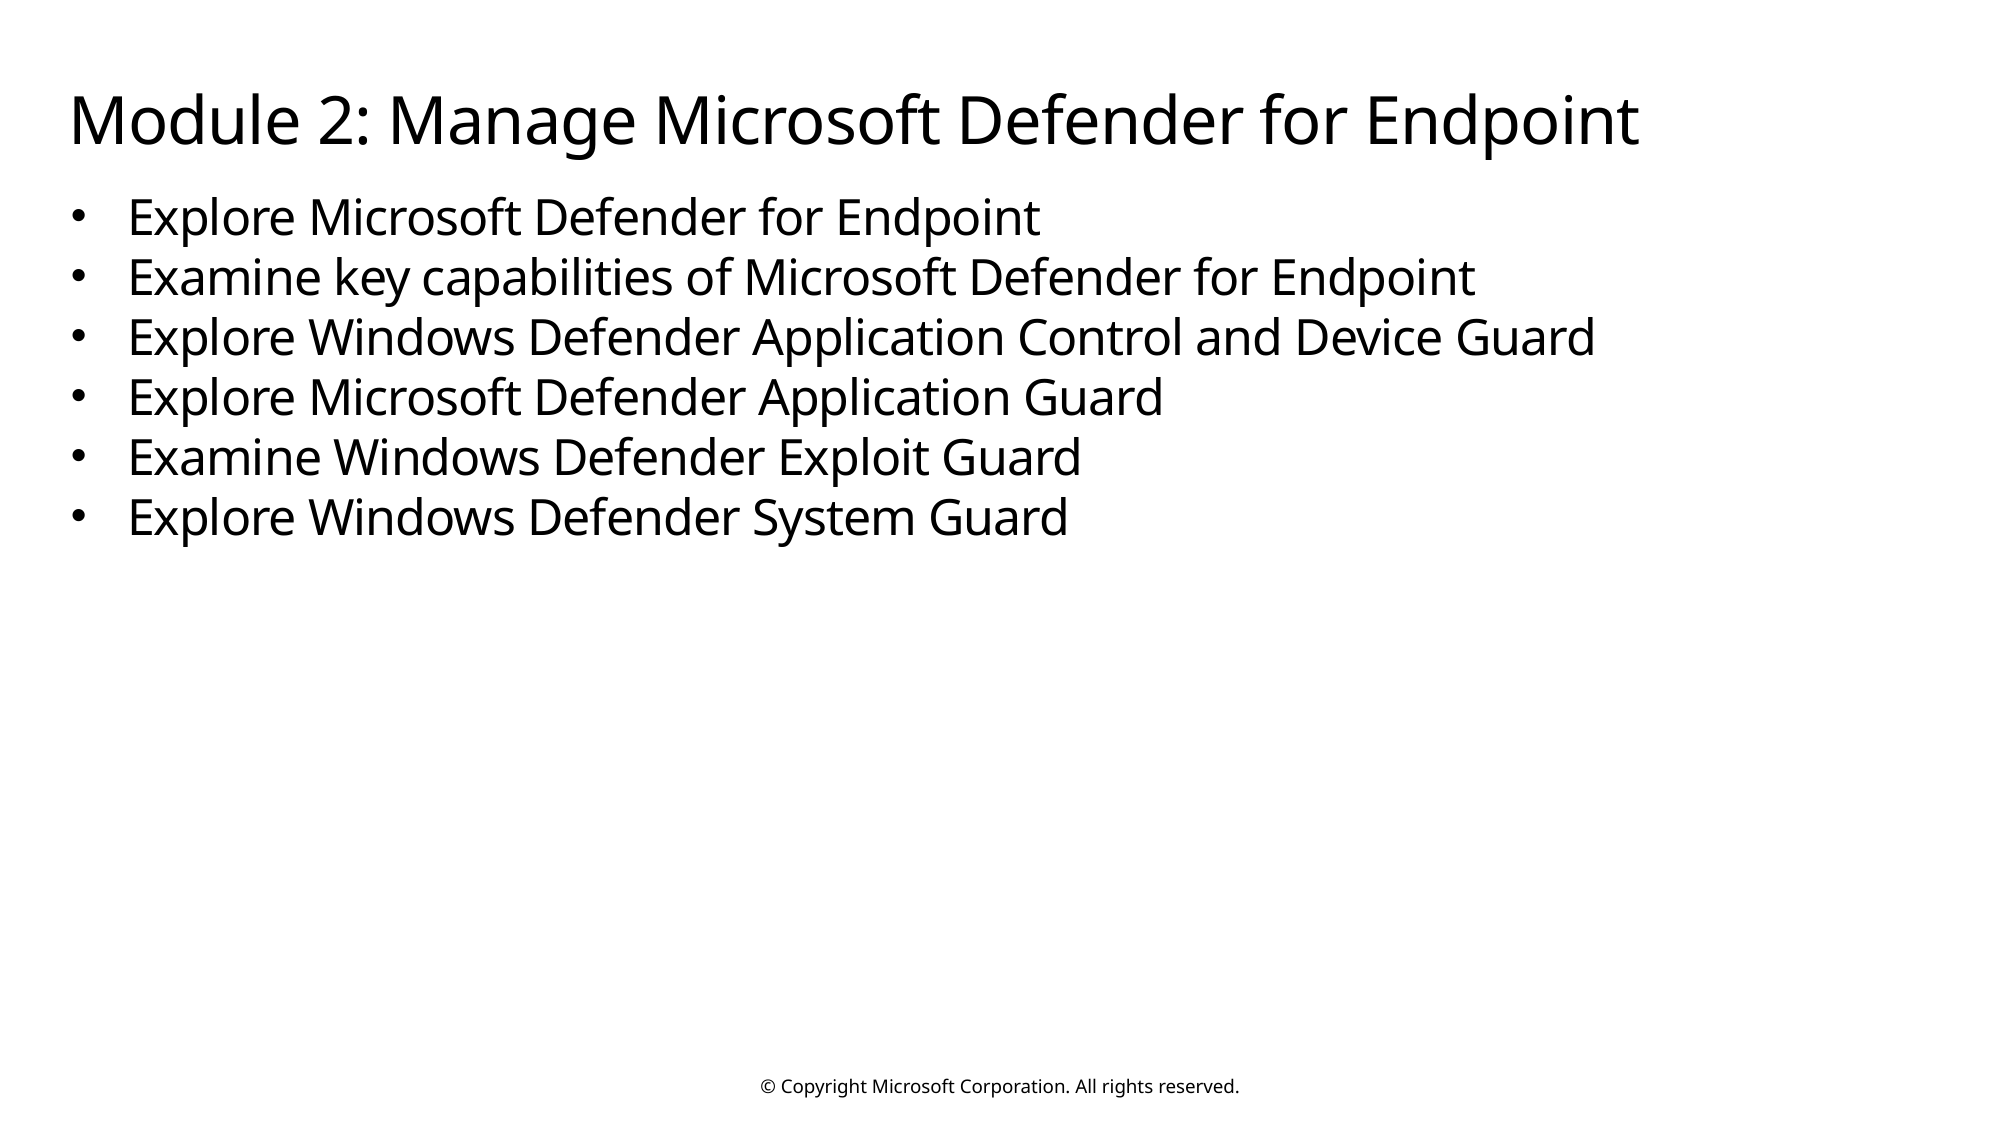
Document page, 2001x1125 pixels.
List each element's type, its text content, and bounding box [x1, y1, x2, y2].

title Module 2: Manage Microsoft Defender for Endpoint [68, 72, 1930, 178]
list Explore Microsoft Defender for Endpoint Examine key capabilities of Microsoft Defender for Endpoint Explore Windows Defender Application Control and Device Guard Explore Microsoft Defender Application Guard Examine Windows Defender Exploit Guard Explore Windows Defender System Guard [70, 177, 1932, 557]
